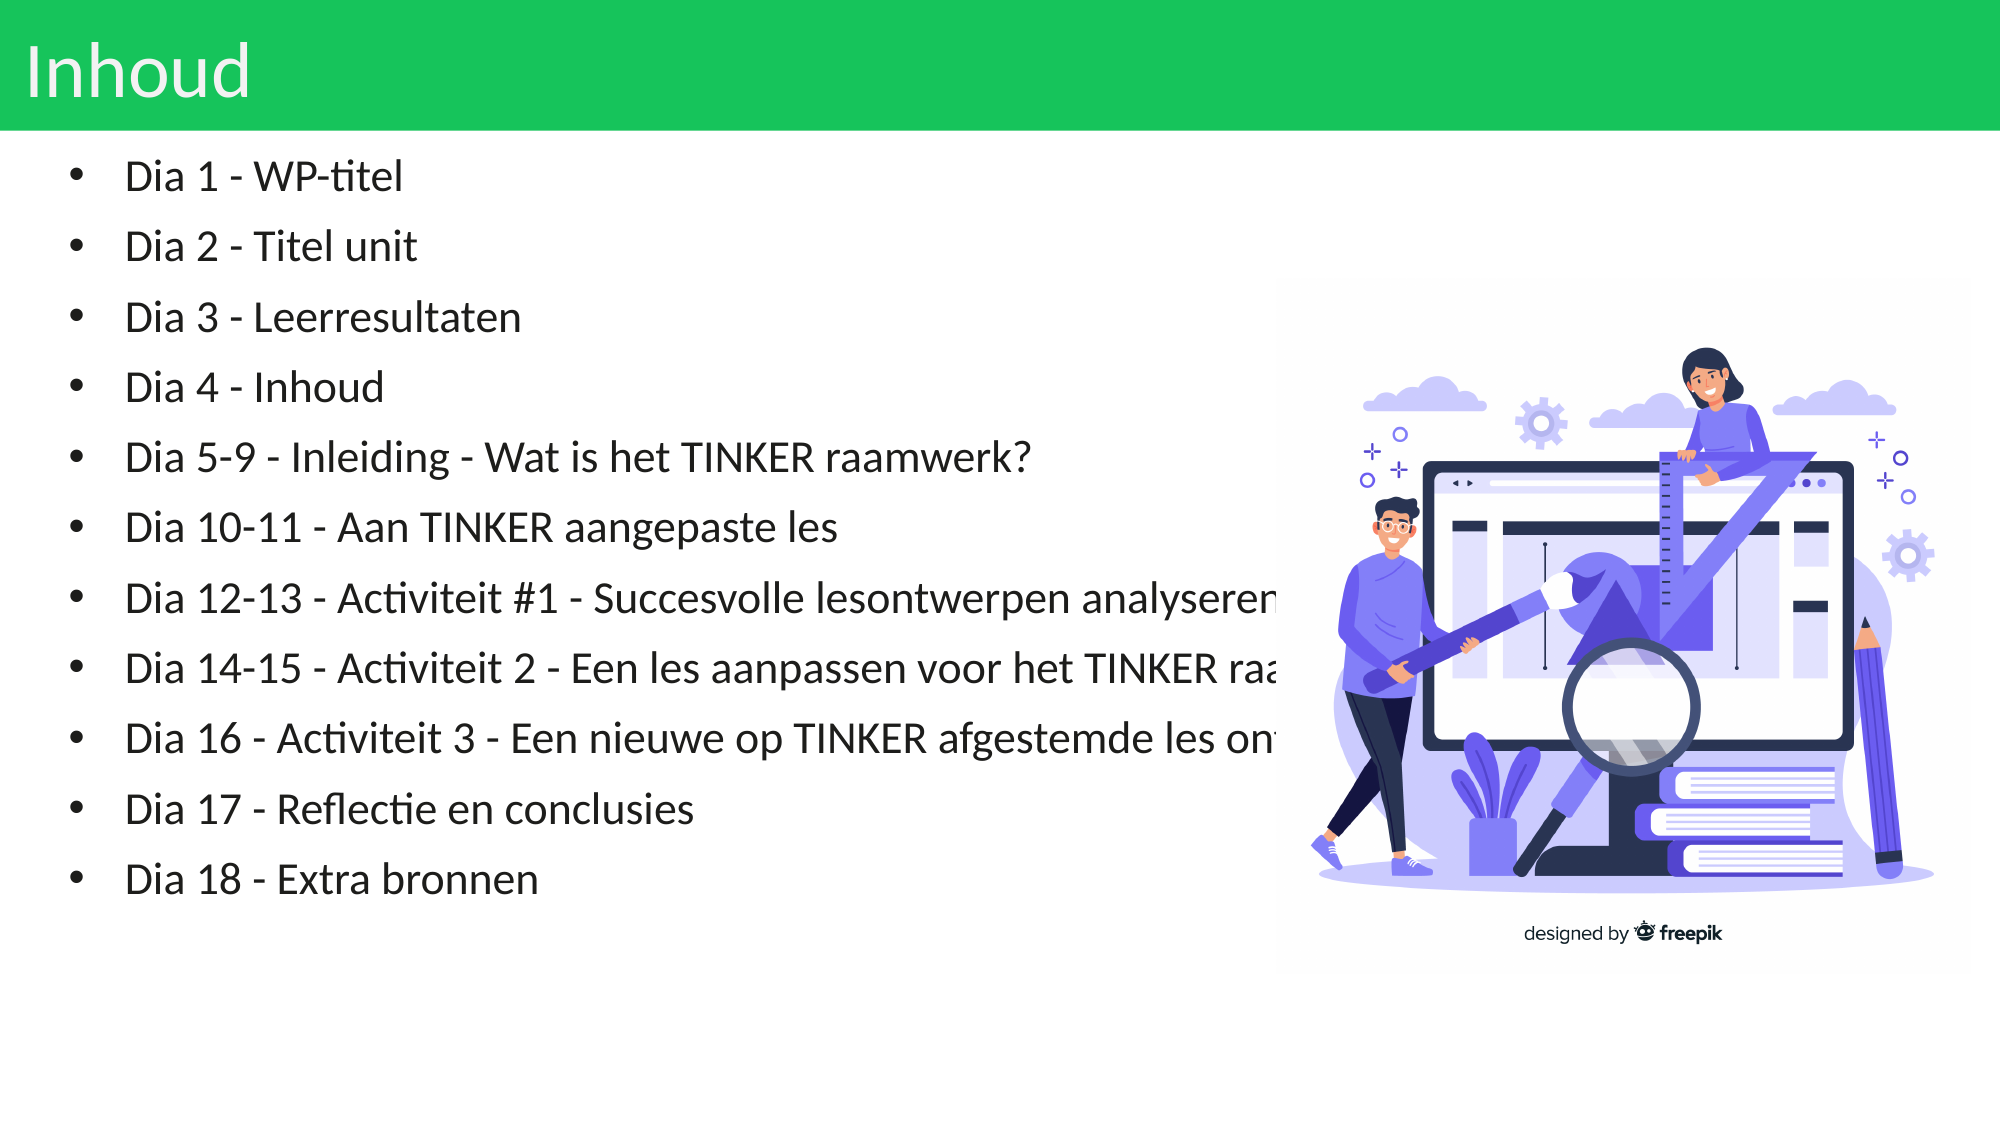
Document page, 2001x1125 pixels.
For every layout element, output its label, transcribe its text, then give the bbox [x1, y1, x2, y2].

list Dia 1 - WP-titel Dia 2 - Titel unit Dia 3 - Leerresultaten Dia 4 - Inhoud Dia 5-9 - Inleiding - Wat is het TINKER raamwerk? Dia 10-11 - Aan TINKER aangepaste les Dia 12-13 - Activiteit #1 - Succesvolle lesontwerpen analyseren Dia 14-15 - Activiteit 2 - Een les aanpassen voor het TINKER raamwerk Dia 16 - Activiteit 3 - Een nieuwe op TINKER afgestemde les ontwerpen Dia 17 - Reflectie en conclusies Dia 18 - Extra bronnen [16, 144, 1976, 1108]
picture [1275, 278, 1971, 974]
title Inhoud [16, 13, 1976, 131]
